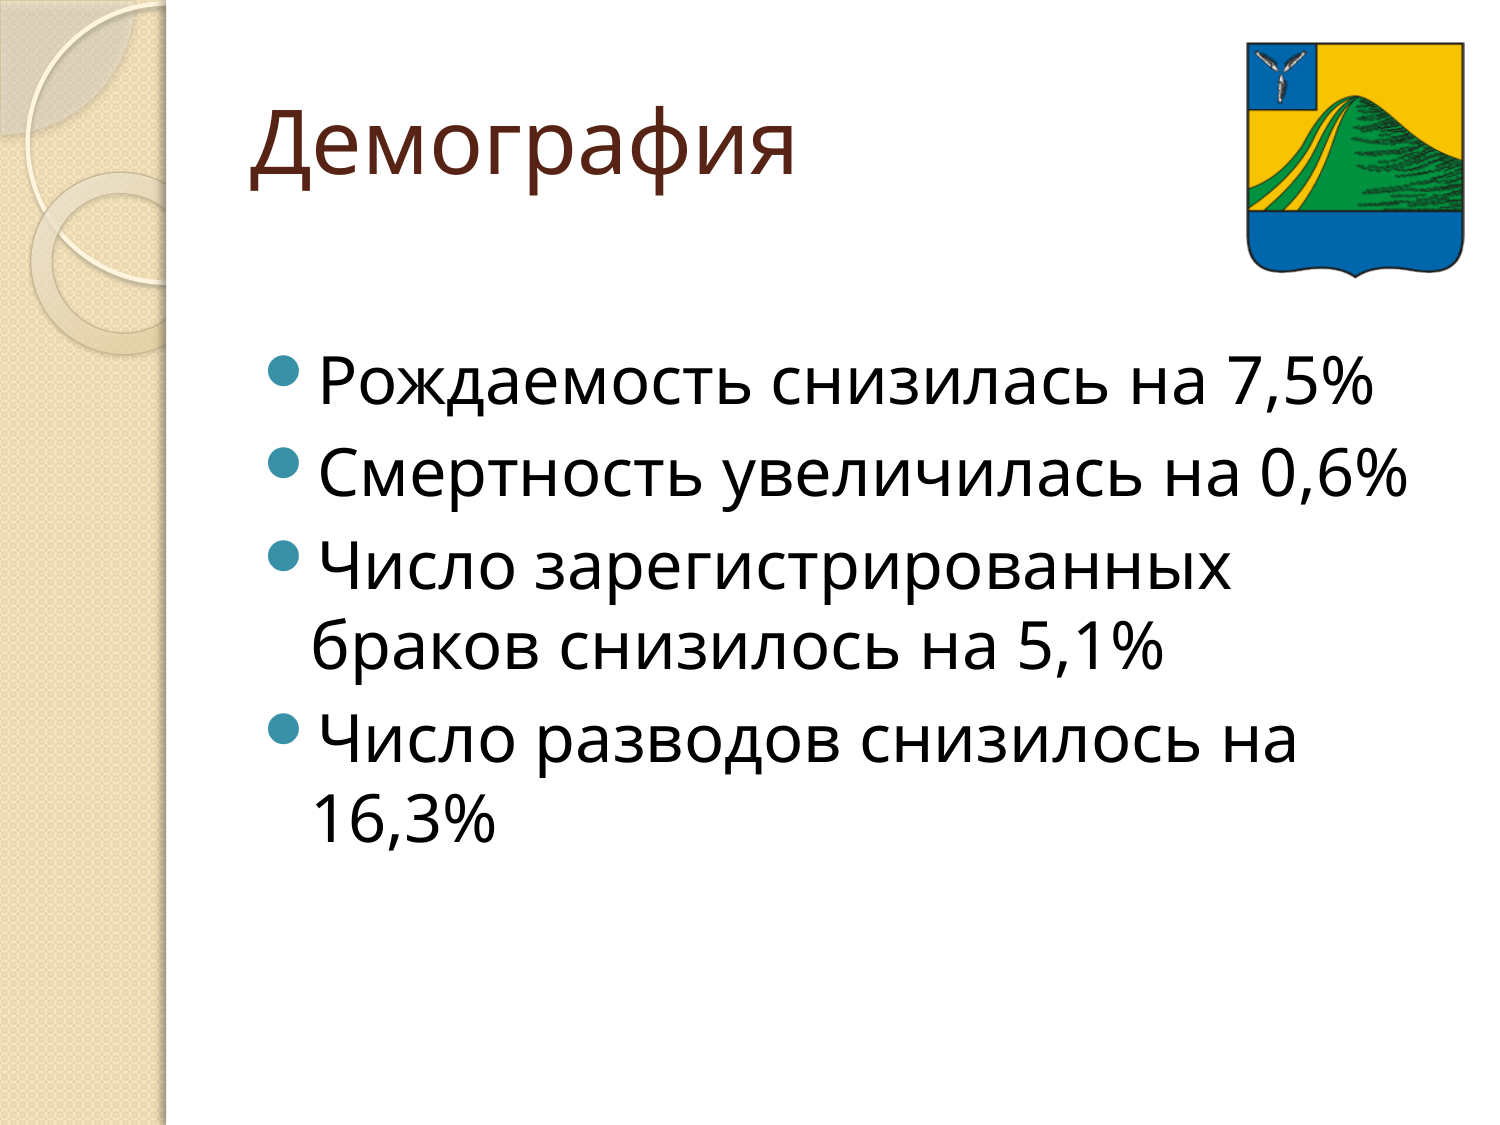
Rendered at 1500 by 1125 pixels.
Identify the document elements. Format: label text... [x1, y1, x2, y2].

title Демография [235, 45, 1239, 233]
picture [1245, 42, 1465, 280]
list Рождаемость снизилась на 7,5% Смертность увеличилась на 0,6% Число зарегистрированных браков снизилось на 5,1% Число разводов снизилось на 16,3% [235, 237, 1466, 1025]
